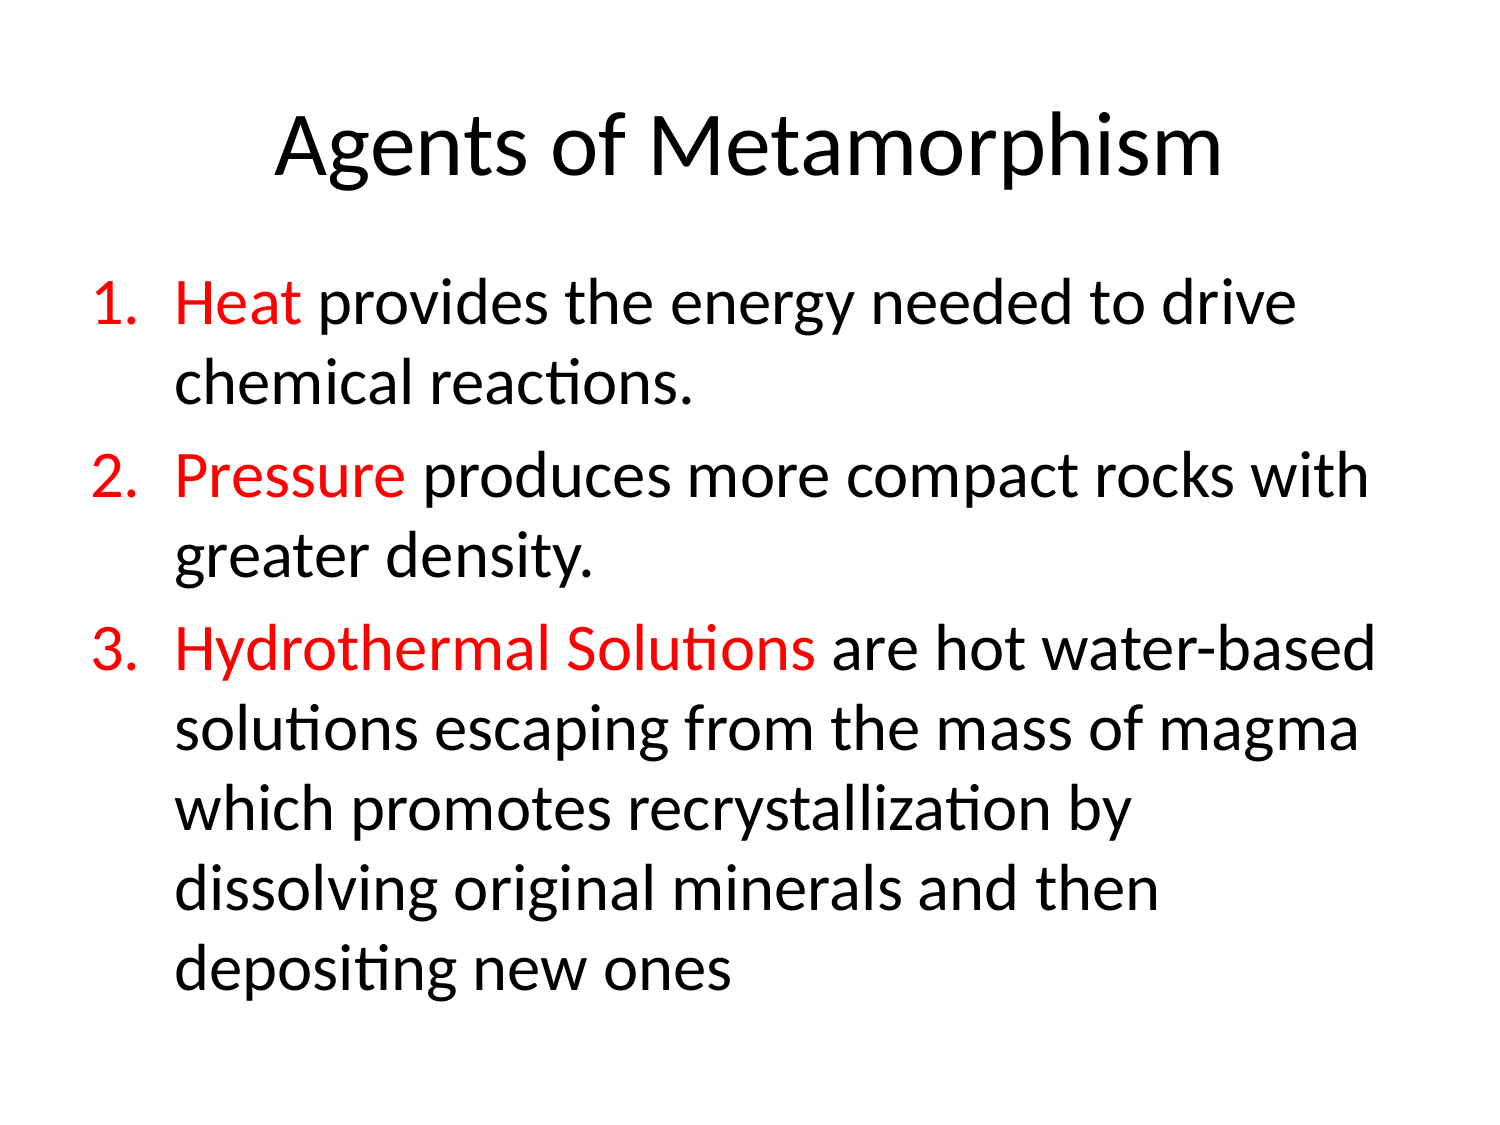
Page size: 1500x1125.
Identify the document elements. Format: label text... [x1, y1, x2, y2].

title Agents of Metamorphism [75, 45, 1425, 233]
list Heat provides the energy needed to drive chemical reactions. Pressure produces more compact rocks with greater density. Hydrothermal Solutions are hot water-based solutions escaping from the mass of magma which promotes recrystallization by dissolving original minerals and then depositing new ones [75, 249, 1413, 1025]
